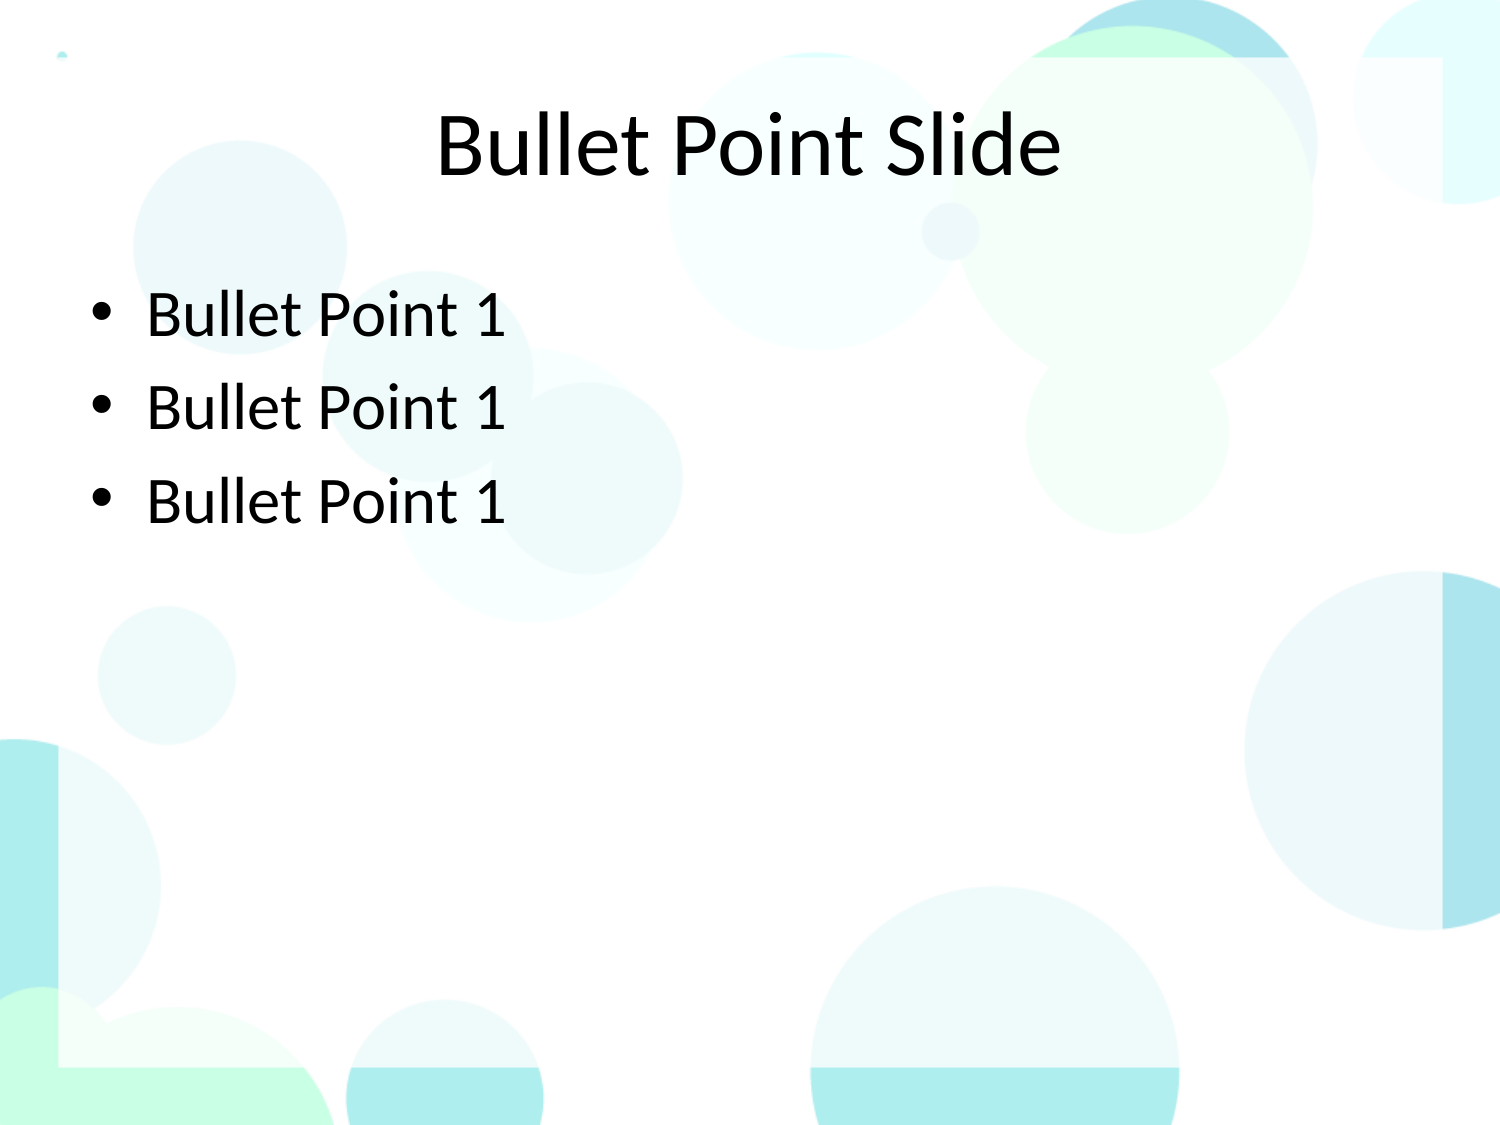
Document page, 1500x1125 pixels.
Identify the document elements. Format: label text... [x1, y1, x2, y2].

picture [0, 0, 1500, 1125]
list Bullet Point 1 Bullet Point 1 Bullet Point 1 [75, 262, 1425, 1005]
title Bullet Point Slide [75, 45, 1425, 233]
